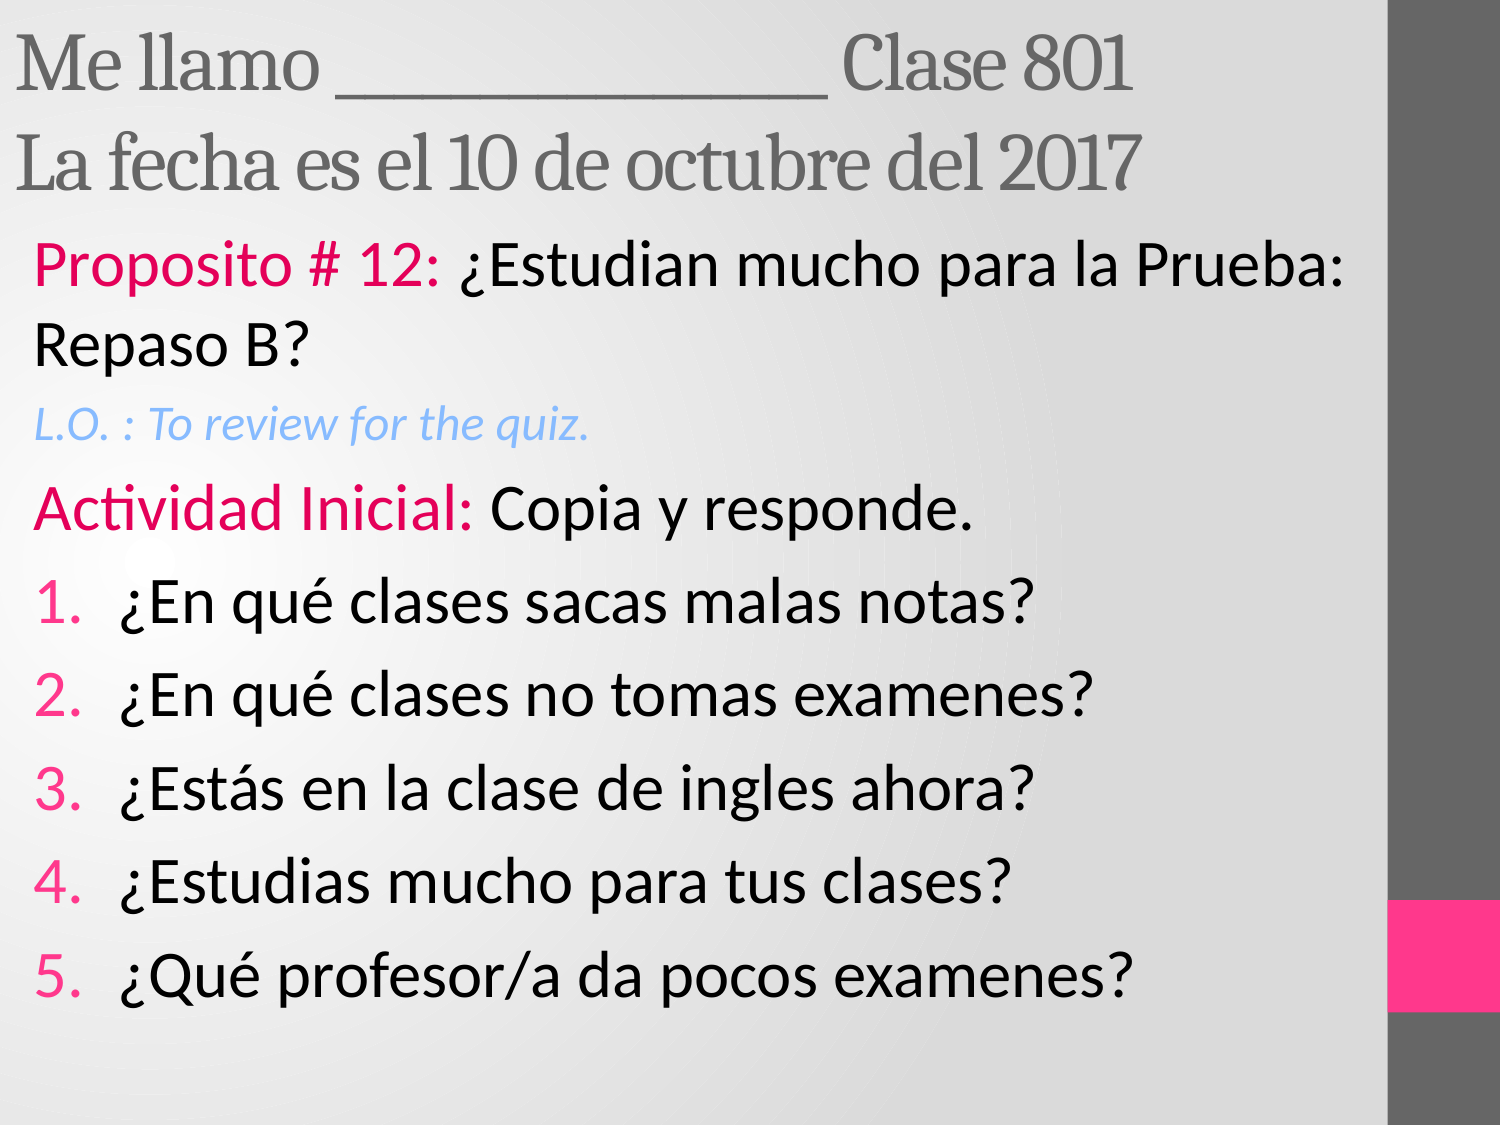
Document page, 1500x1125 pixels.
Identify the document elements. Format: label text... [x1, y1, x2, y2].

text_box Proposito # 12: ¿Estudian mucho para la Prueba: Repaso B? L.O. : To review for the quiz. Actividad Inicial: Copia y responde. ¿En qué clases sacas malas notas? ¿En qué clases no tomas examenes? ¿Estás en la clase de ingles ahora? ¿Estudias mucho para tus clases? ¿Qué profesor/a da pocos examenes? [0, 212, 1375, 1050]
text_box Me llamo _________________ Clase 801 La fecha es el 10 de octubre del 2017 [0, 0, 1388, 188]
